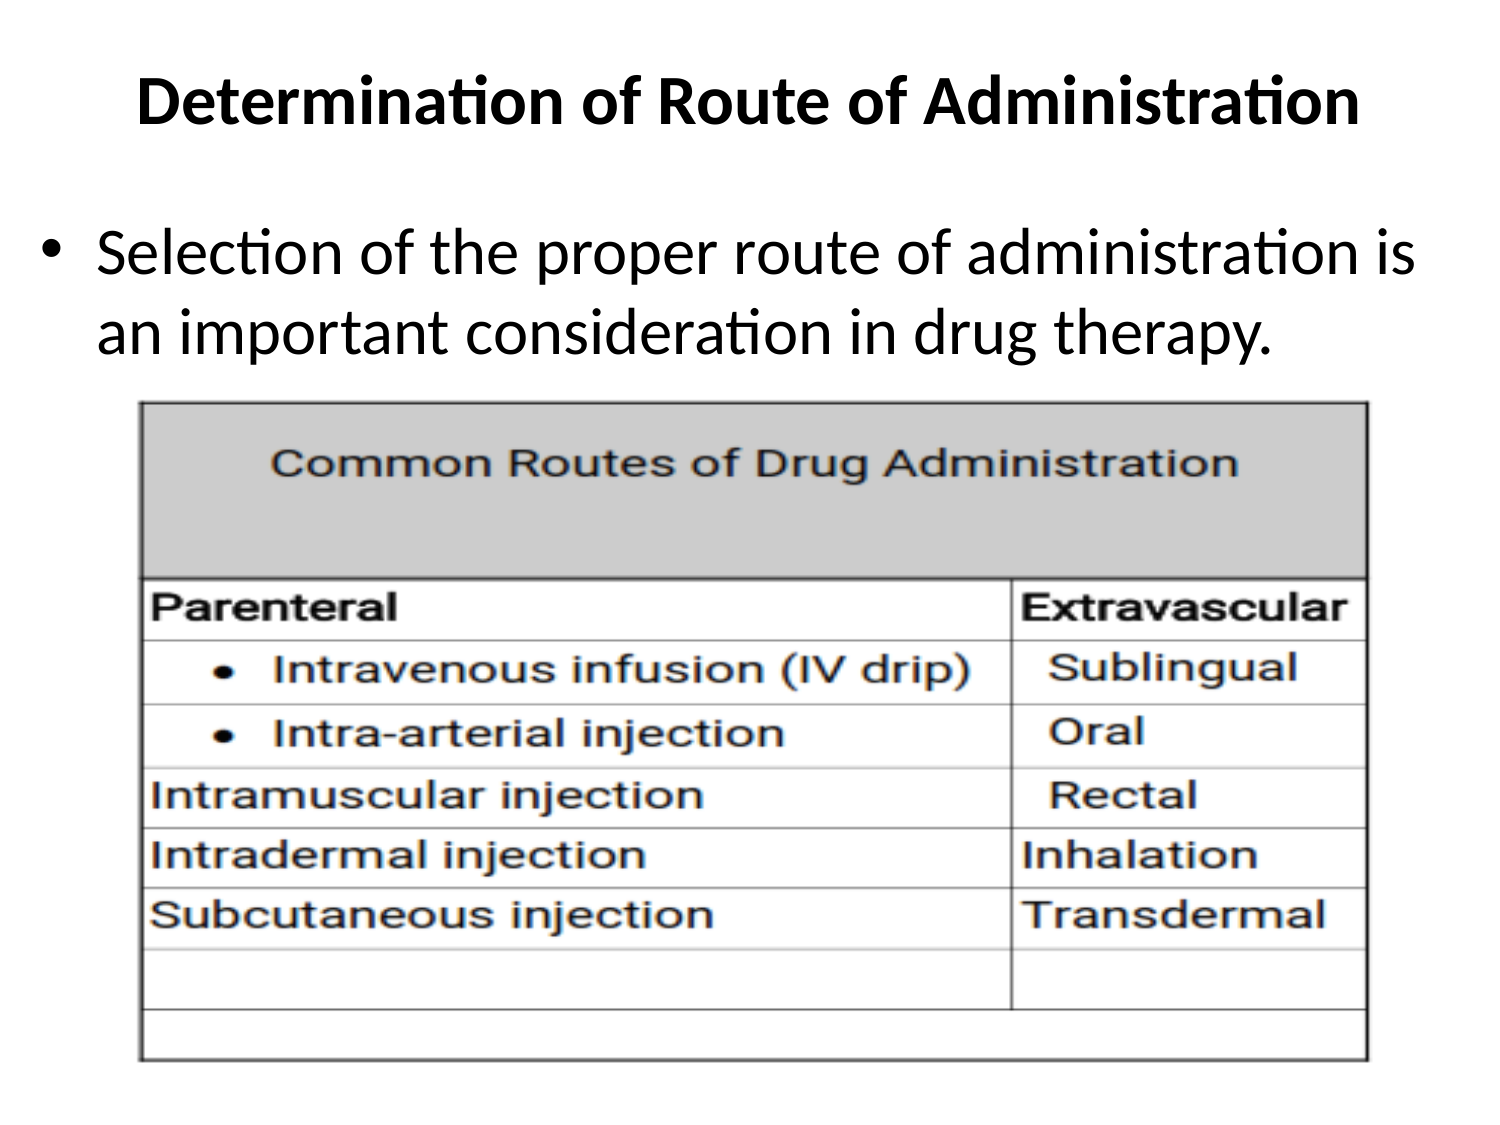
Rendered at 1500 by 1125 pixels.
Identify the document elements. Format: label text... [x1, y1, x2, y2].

list Selection of the proper route of administration is an important consideration in drug therapy. [24, 200, 1463, 1005]
title Determination of Route of Administration [75, 45, 1425, 200]
picture [74, 374, 1388, 1076]
